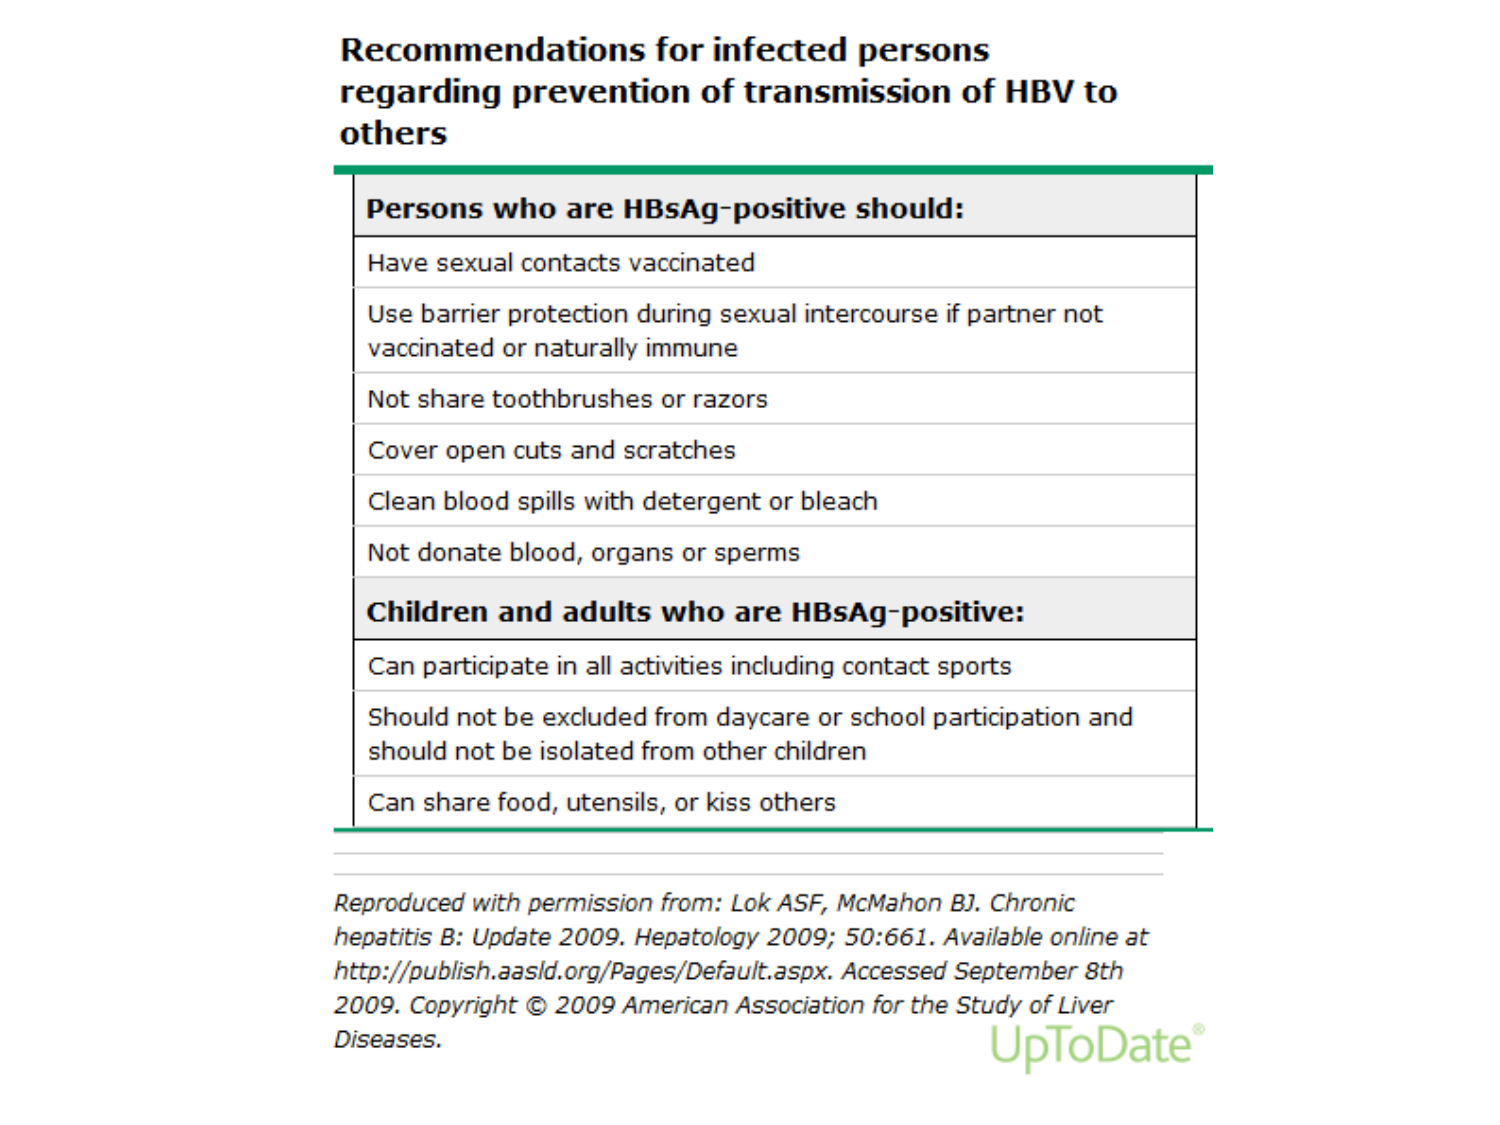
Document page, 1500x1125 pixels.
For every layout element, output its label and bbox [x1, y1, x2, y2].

picture [285, 0, 1213, 1084]
